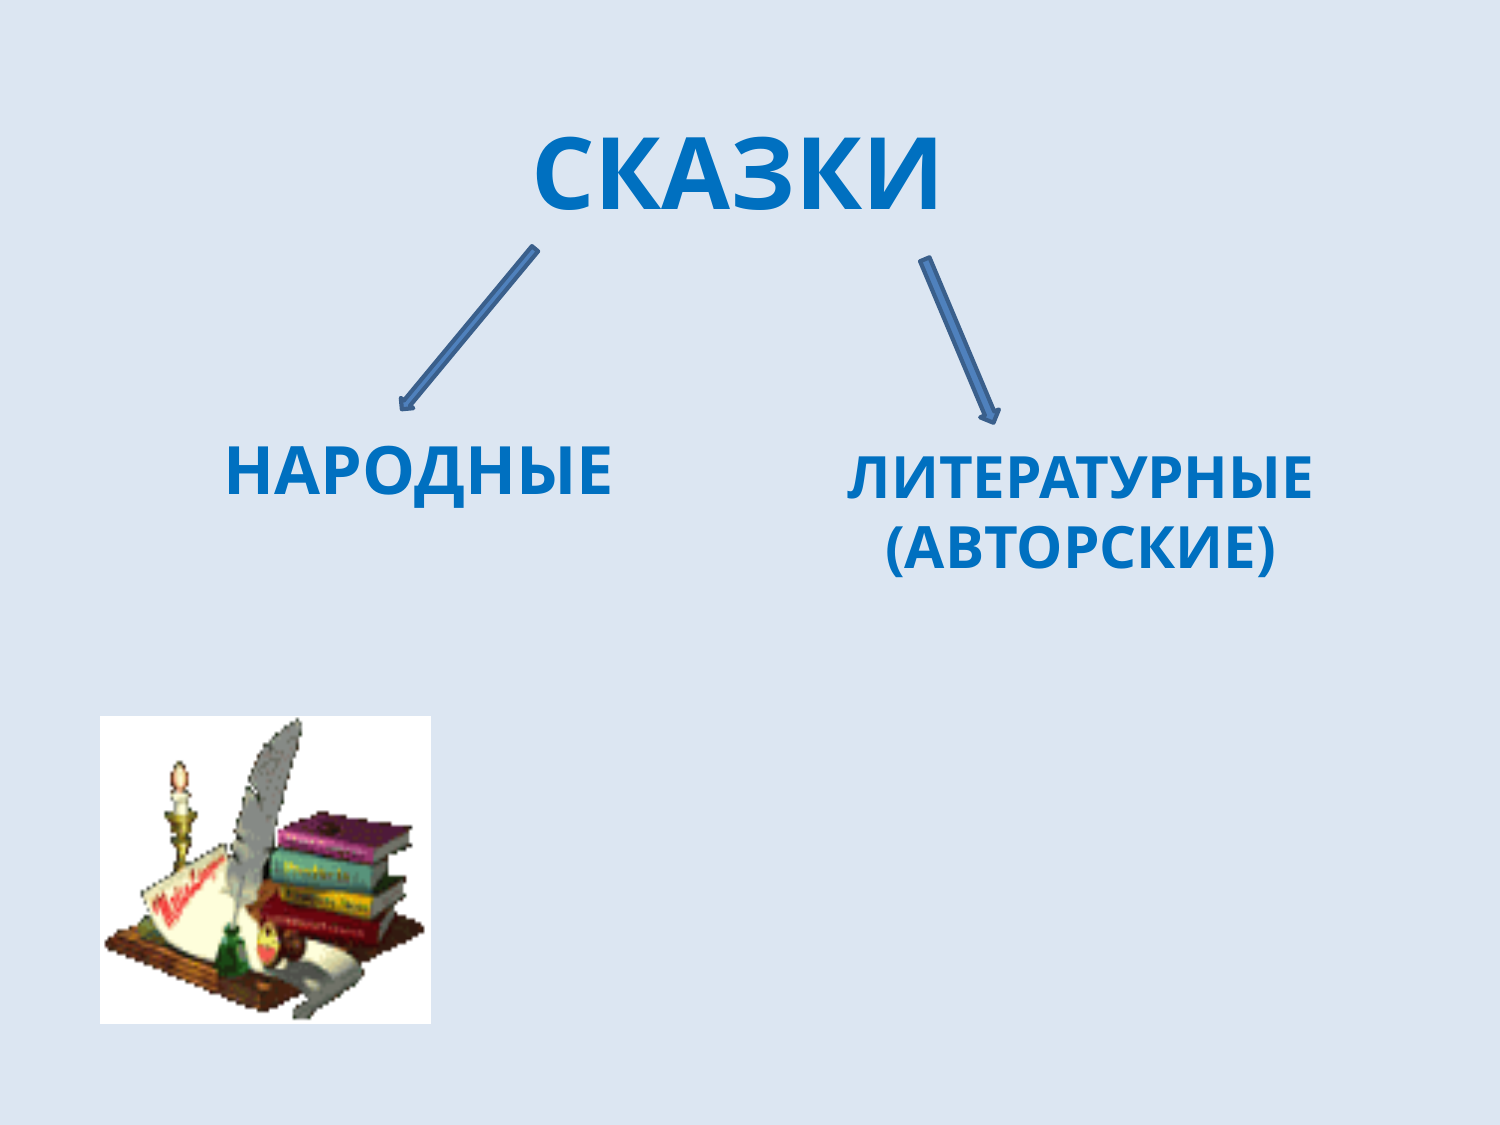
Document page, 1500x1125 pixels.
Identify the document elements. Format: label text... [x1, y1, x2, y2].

text_box [398, 244, 541, 412]
text_box НАРОДНЫЕ [135, 420, 703, 516]
picture [99, 715, 432, 1024]
text_box СКАЗКИ [301, 101, 1176, 237]
text_box [918, 255, 1001, 425]
text_box ЛИТЕРАТУРНЫЕ (АВТОРСКИЕ) [797, 432, 1365, 588]
